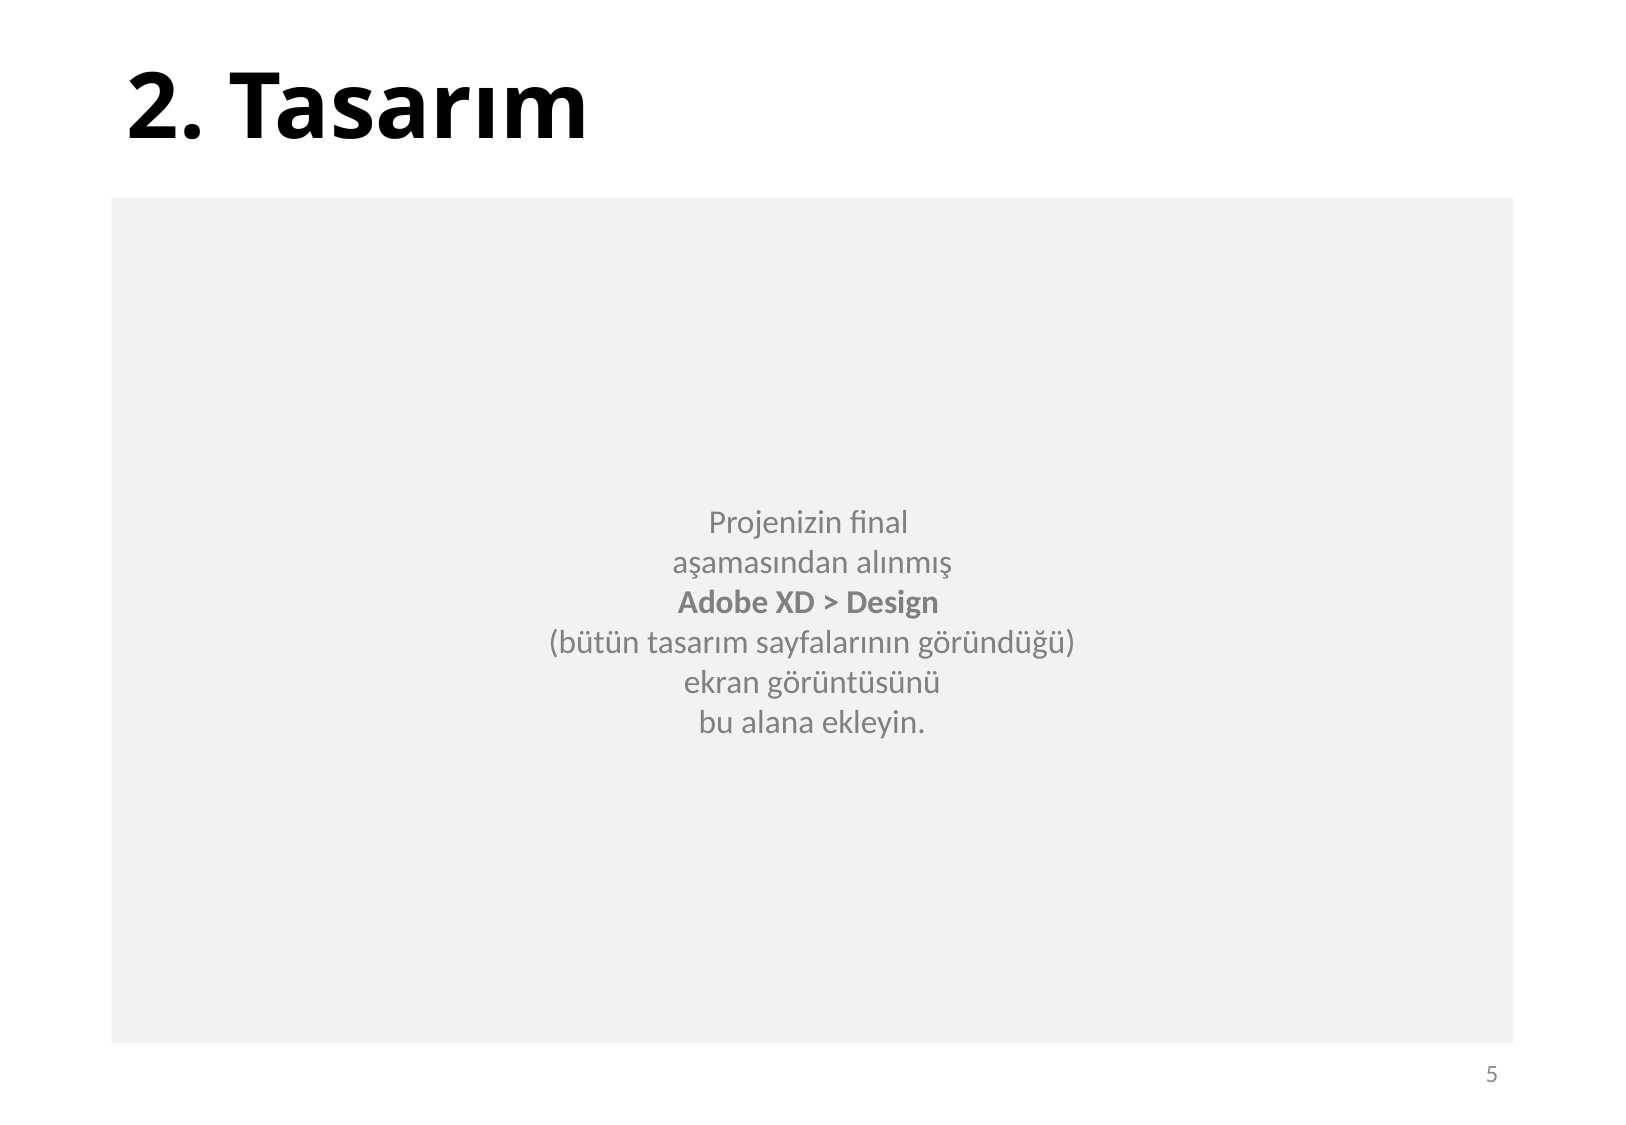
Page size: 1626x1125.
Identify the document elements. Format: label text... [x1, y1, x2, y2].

text_box Projenizin final aşamasından alınmış Adobe XD > Design (bütün tasarım sayfalarının göründüğü) ekran görüntüsünü bu alana ekleyin. [111, 197, 1514, 1044]
slide_number 5 [1147, 1044, 1514, 1103]
title 2. Tasarım [111, 36, 1514, 182]
